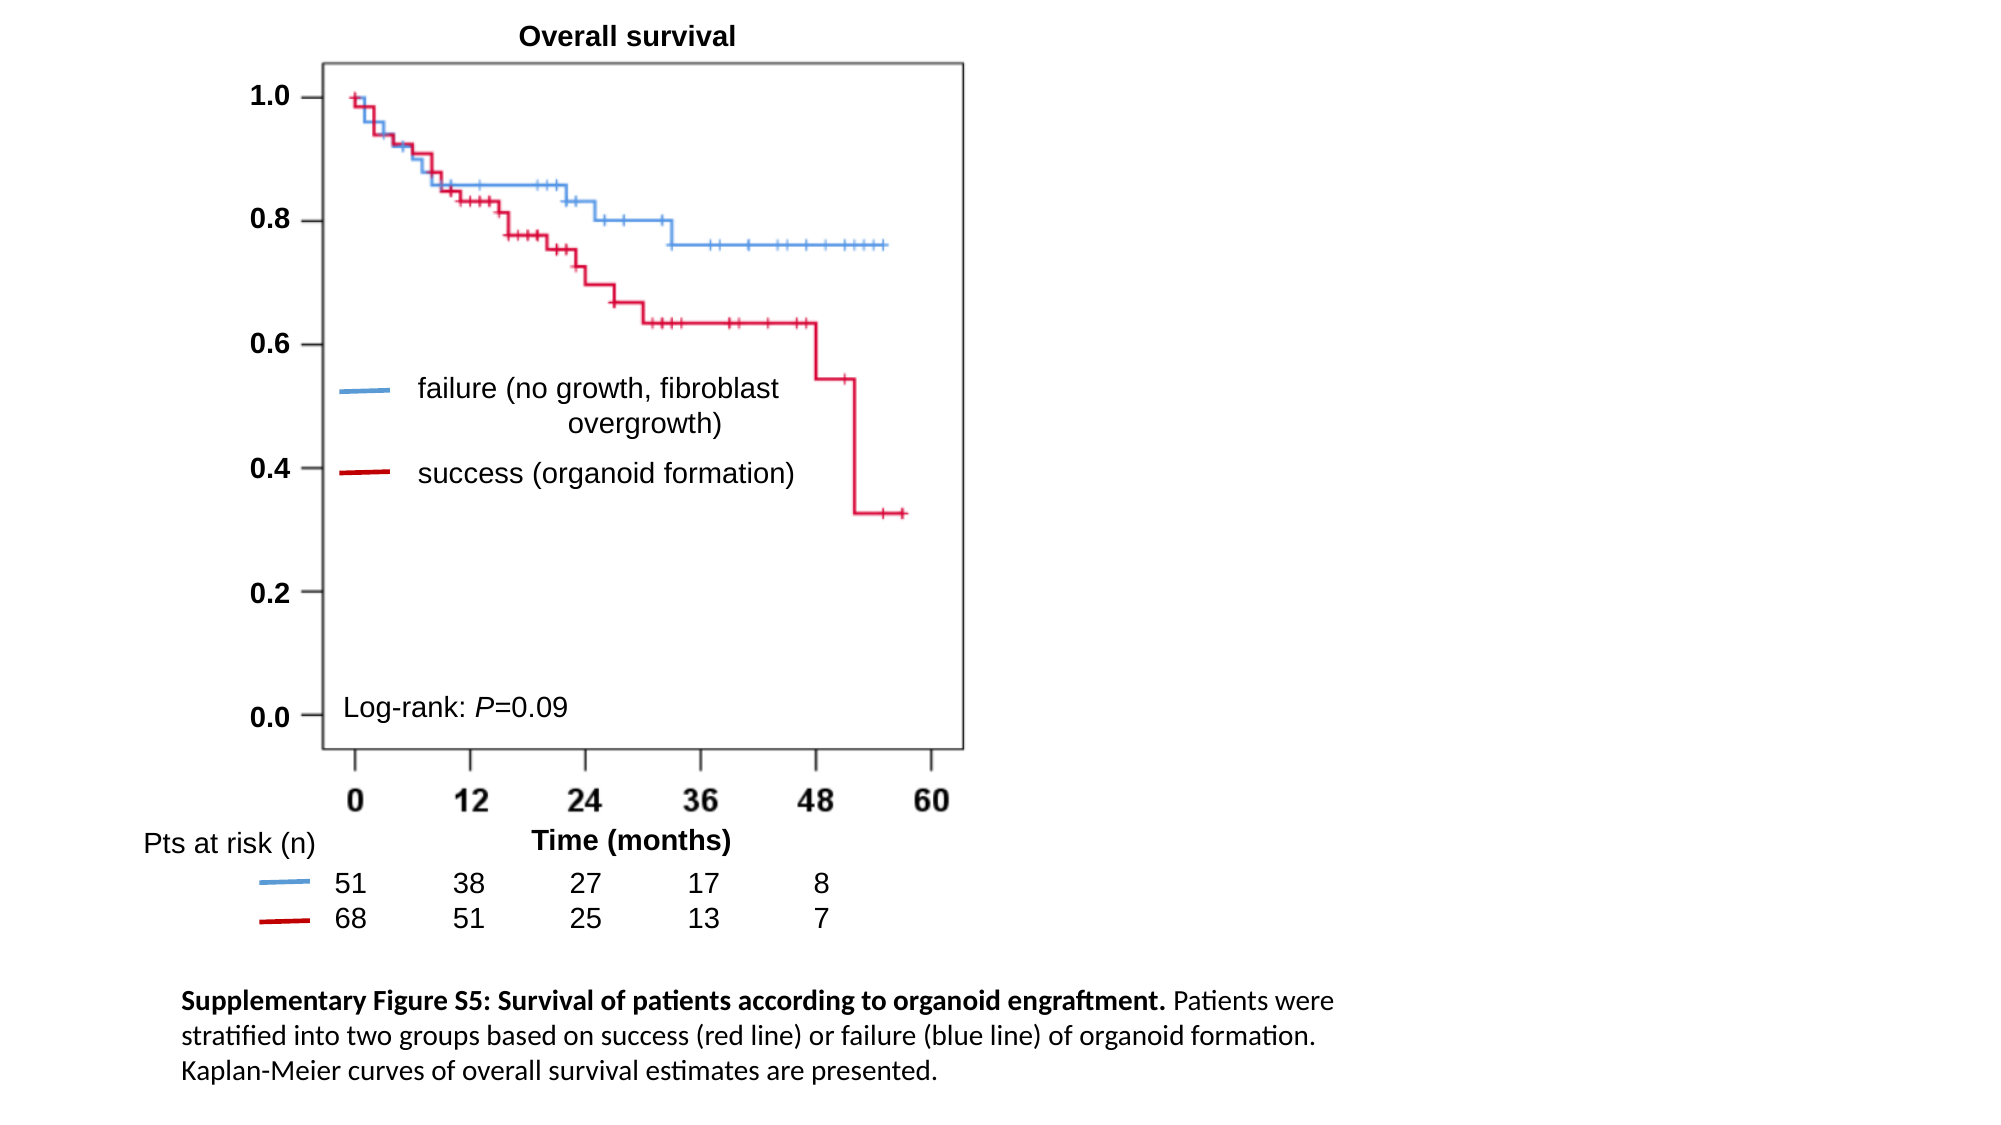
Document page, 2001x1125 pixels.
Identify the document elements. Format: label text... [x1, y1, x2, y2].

picture [296, 46, 985, 827]
text_box 0.8 [235, 191, 296, 242]
text_box Supplementary Figure S5: Survival of patients according to organoid engraftment. Patients were stratified into two groups based on success (red line) or failure (blue line) of organoid formation. Kaplan-Meier curves of overall survival estimates are presented. [166, 973, 1363, 1094]
text_box Time (months) [516, 827, 747, 864]
text_box 51 38 27 17 8 68 51 25 13 7 [319, 857, 1131, 942]
text_box 1.0 [235, 68, 296, 119]
text_box Pts at risk (n) [128, 817, 332, 867]
text_box 0.0 [235, 691, 296, 742]
text_box 0.2 [235, 567, 296, 618]
text_box Overall survival [503, 9, 753, 46]
text_box 0.6 [235, 317, 296, 367]
text_box 0.4 [235, 442, 296, 492]
